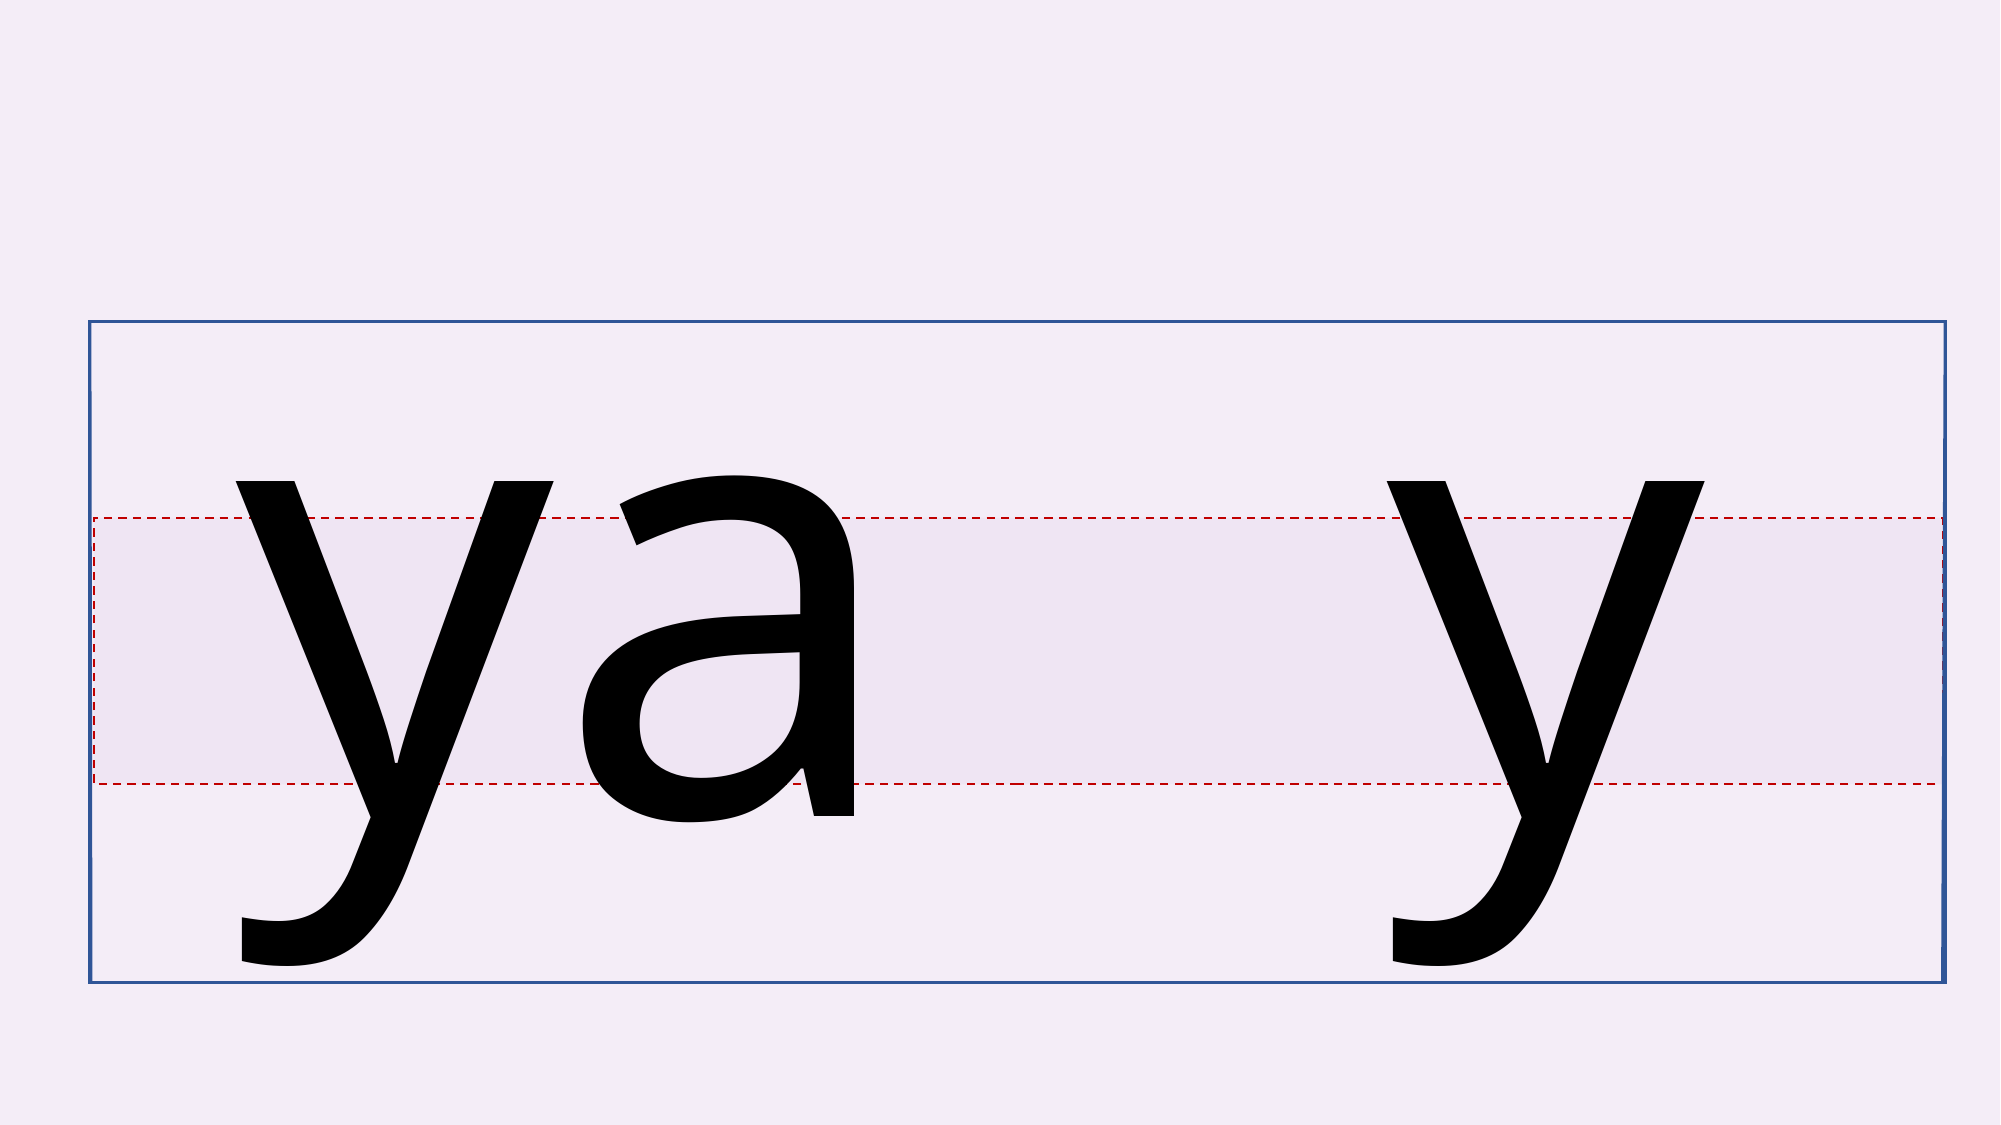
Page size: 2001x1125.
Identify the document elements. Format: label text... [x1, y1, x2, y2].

text_box y [1371, 269, 2000, 1093]
subtitle ya [58, 269, 1371, 1048]
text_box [89, 321, 1946, 983]
